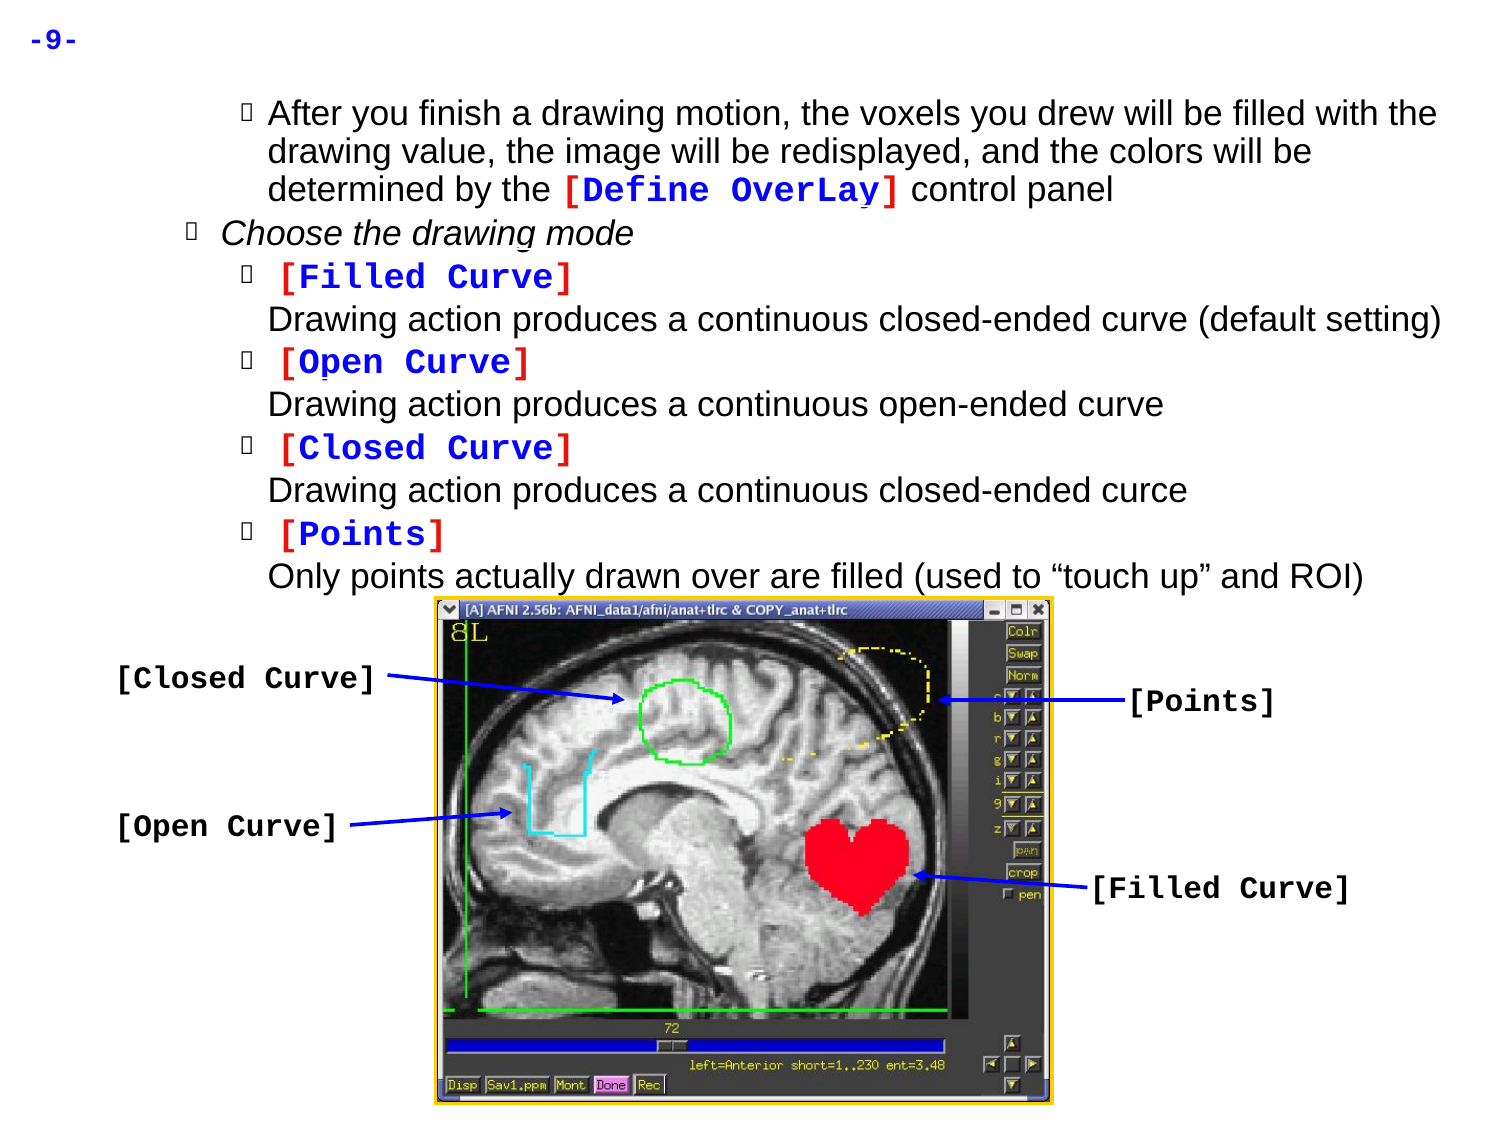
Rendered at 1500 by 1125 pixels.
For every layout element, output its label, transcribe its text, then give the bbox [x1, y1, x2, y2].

text_box [Filled Curve] [1074, 859, 1375, 913]
picture [437, 599, 1051, 1102]
text_box After you finish a drawing motion, the voxels you drew will be filled with the drawing value, the image will be redisplayed, and the colors will be determined by the [Define OverLay] control panel Choose the drawing mode [Filled Curve] Drawing action produces a continuous closed-ended curve (default setting) [Open Curve] Drawing action produces a continuous open-ended curve [Closed Curve] Drawing action produces a continuous closed-ended curce [Points] Only points actually drawn over are filled (used to “touch up” and ROI) [112, 87, 1463, 625]
text_box [Closed Curve] [99, 650, 400, 703]
text_box [Open Curve] [99, 797, 400, 851]
text_box [Points] [1112, 672, 1338, 726]
